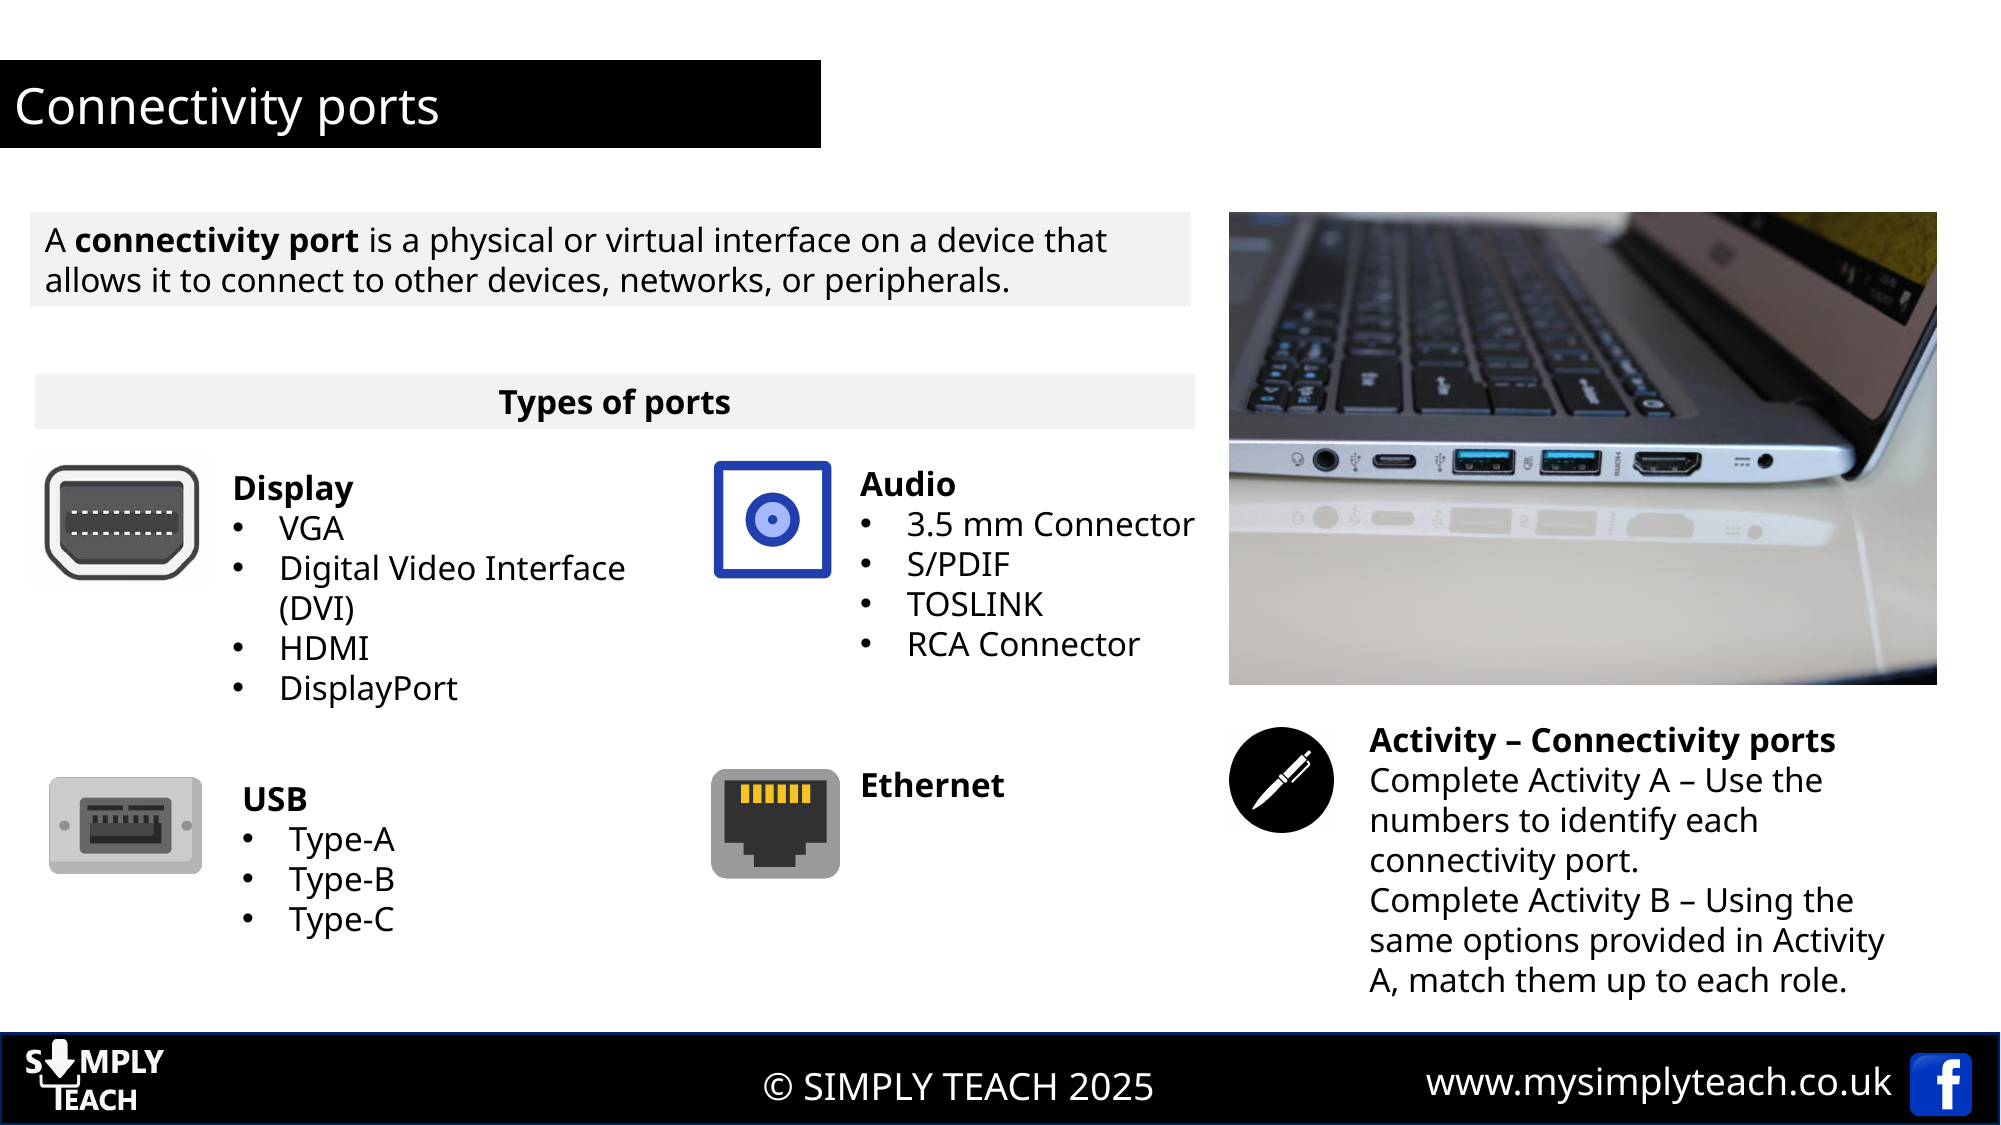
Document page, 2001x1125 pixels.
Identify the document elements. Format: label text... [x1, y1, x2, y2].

picture [1228, 727, 1335, 834]
picture [29, 448, 210, 591]
picture [702, 448, 844, 591]
text_box Audio 3.5 mm Connector S/PDIF TOSLINK RCA Connector [845, 455, 1228, 671]
text_box A connectivity port is a physical or virtual interface on a device that allows it to connect to other devices, networks, or peripherals. [30, 212, 1191, 307]
text_box Ethernet [847, 756, 1148, 812]
picture [1228, 211, 1938, 685]
text_box Display VGA Digital Video Interface (DVI) HDMI DisplayPort [217, 460, 715, 715]
text_box Types of ports [34, 374, 1196, 429]
picture [1907, 1050, 1975, 1119]
picture [44, 744, 208, 908]
picture [703, 751, 847, 895]
text_box Connectivity ports [0, 60, 821, 148]
text_box Activity – Connectivity ports Complete Activity A – Use the numbers to identify each connectivity port. Complete Activity B – Using the same options provided in Activity A, match them up to each role. [1354, 712, 1937, 1007]
text_box USB Type-A Type-B Type-C [227, 771, 530, 946]
picture [15, 1033, 182, 1122]
